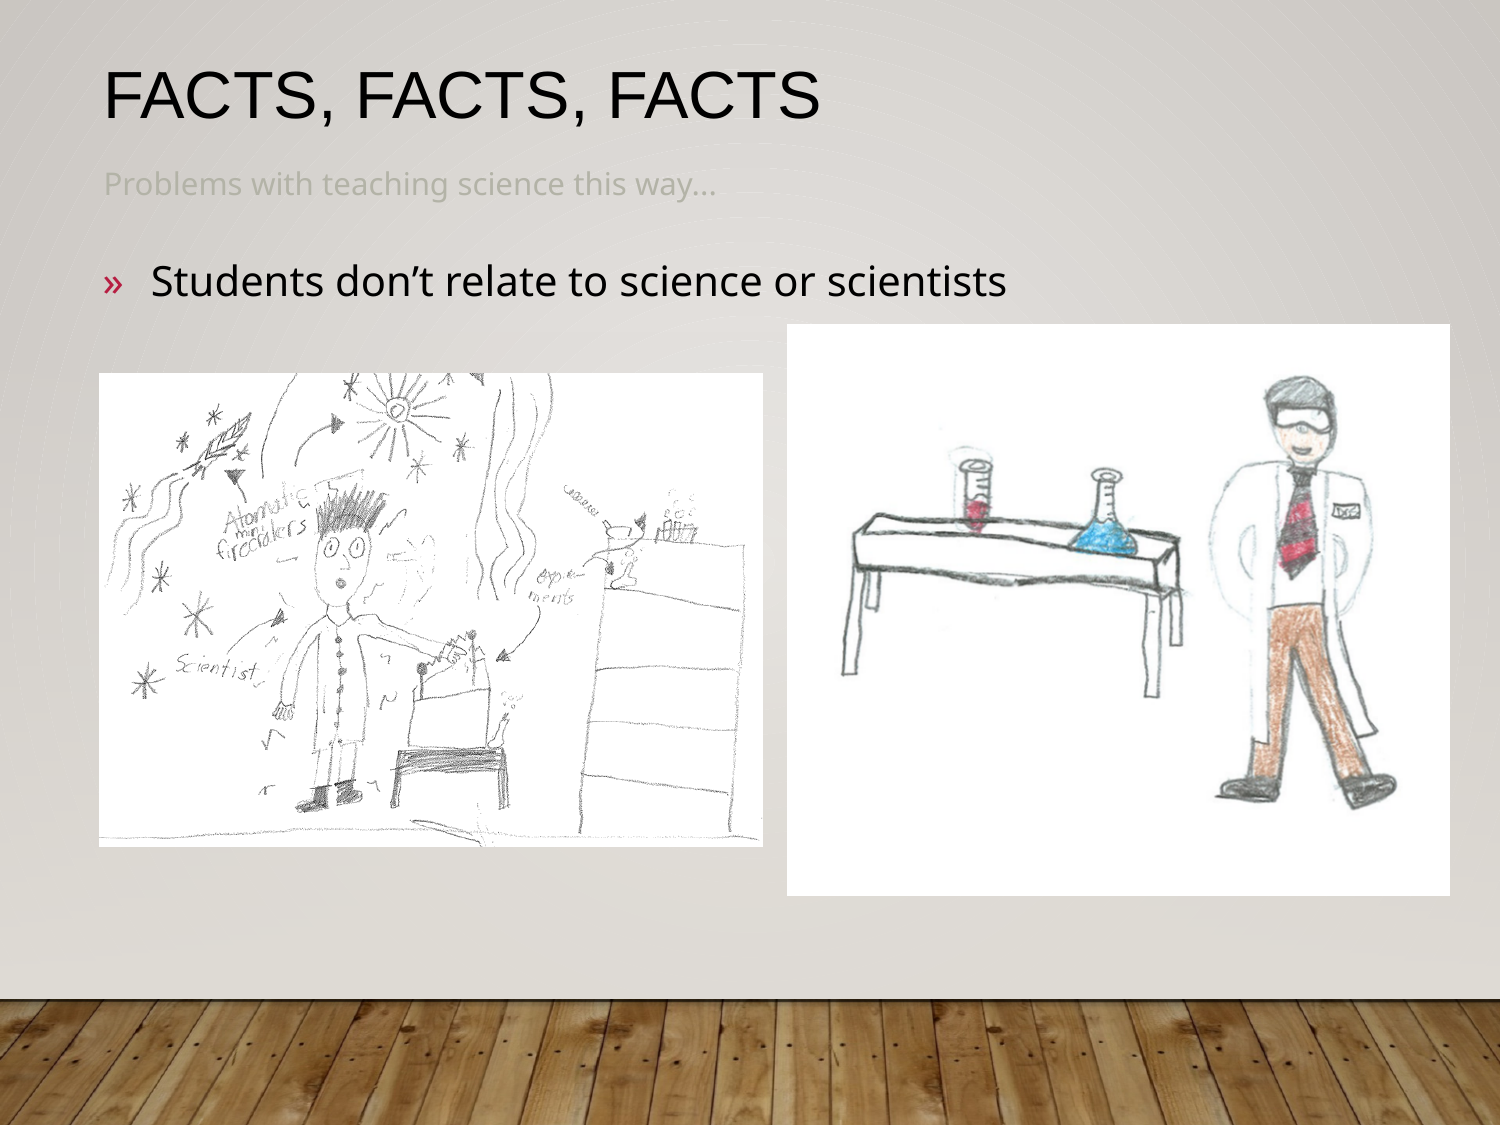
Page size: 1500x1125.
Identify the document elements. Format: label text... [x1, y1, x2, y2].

picture [0, 999, 1500, 1125]
picture [99, 372, 763, 848]
list Students don’t relate to science or scientists [87, 237, 1300, 313]
title Facts, facts, facts [92, 39, 1443, 151]
picture [787, 324, 1451, 896]
list Problems with teaching science this way... [92, 151, 1443, 200]
